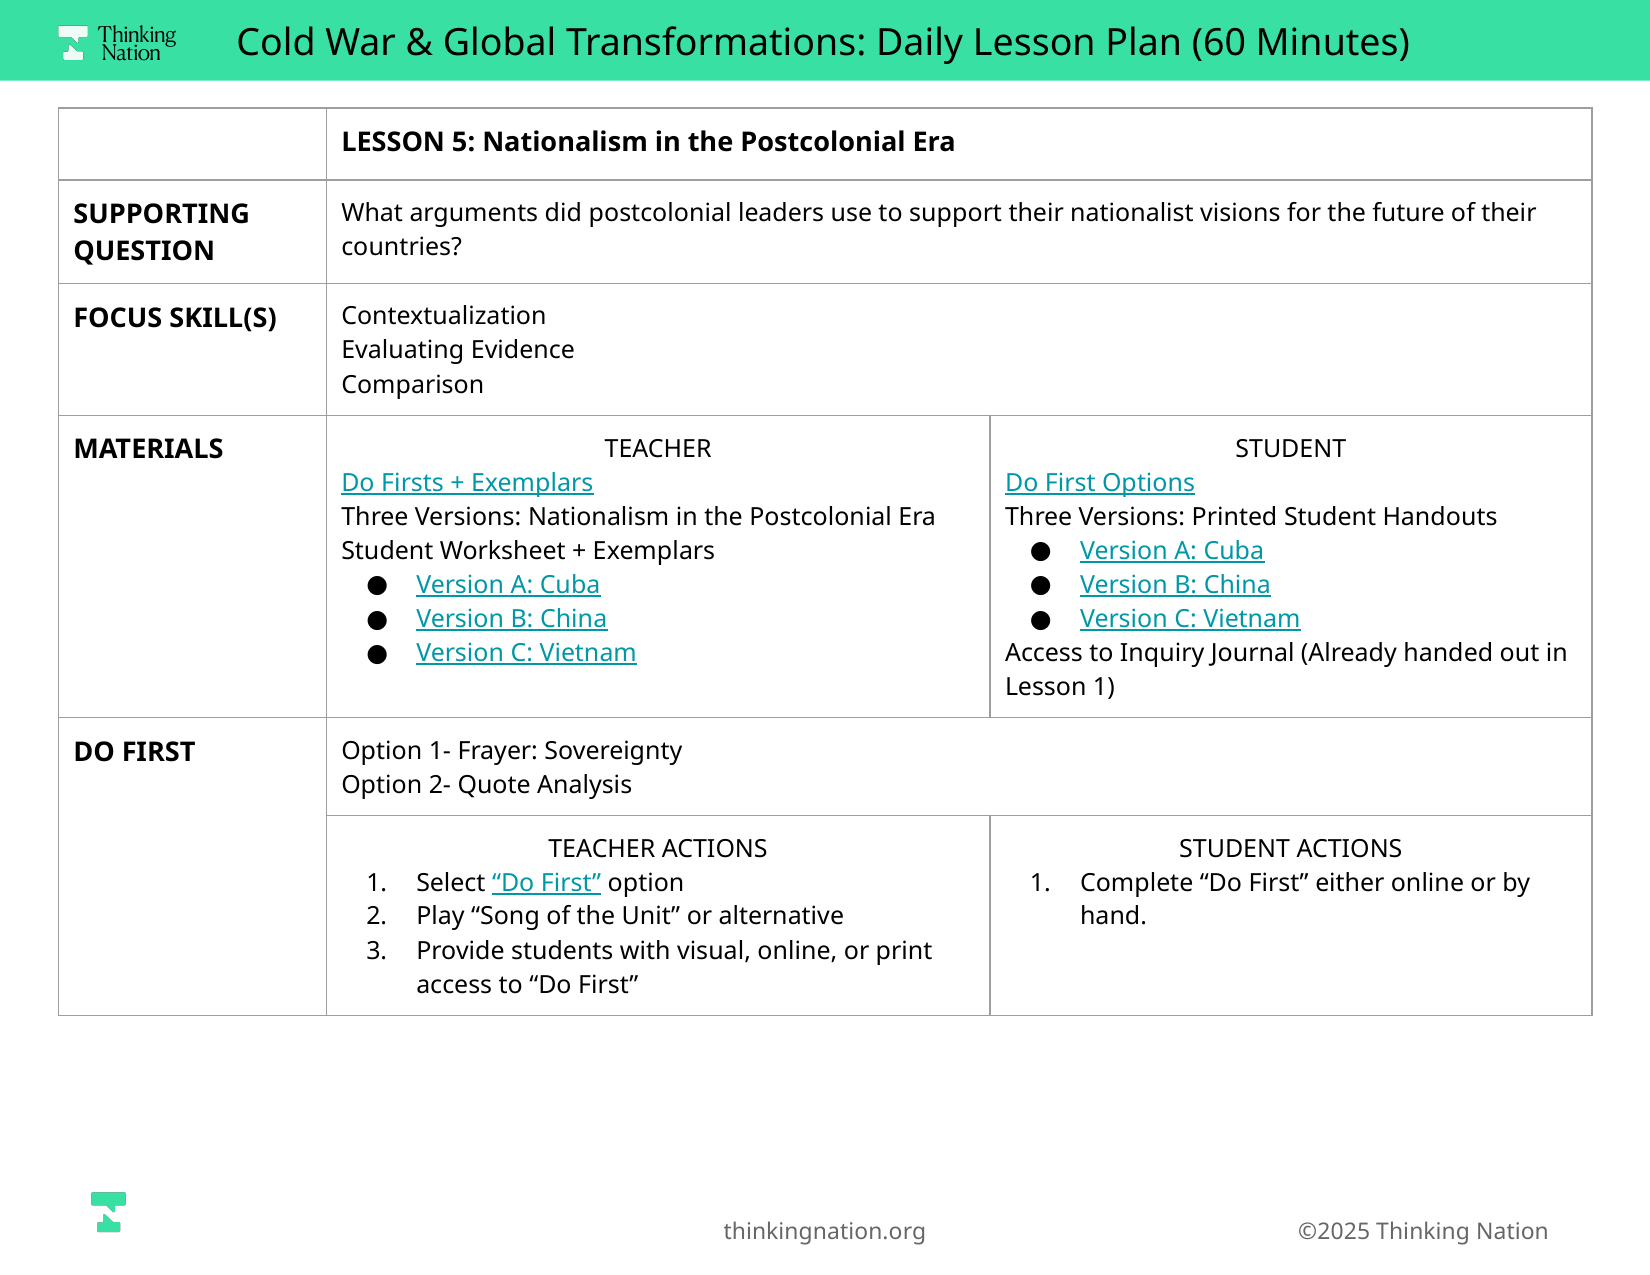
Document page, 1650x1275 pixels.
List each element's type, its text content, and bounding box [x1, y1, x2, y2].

table_cell FOCUS SKILL(S) [59, 284, 326, 415]
table_cell MATERIALS [59, 416, 326, 717]
table_cell What arguments did postcolonial leaders use to support their nationalist visions for the future of their countries? [327, 181, 1591, 283]
text_box Cold War & Global Transformations: Daily Lesson Plan (60 Minutes) [0, 0, 1650, 81]
text_box ©2025 Thinking Nation [1174, 1200, 1566, 1240]
picture [45, 14, 180, 85]
table_cell DO FIRST [59, 718, 326, 1015]
picture [80, 1184, 136, 1240]
table_header [59, 109, 326, 179]
table_cell SUPPORTING QUESTION [59, 181, 326, 283]
table_cell Option 1- Frayer: Sovereignty Option 2- Quote Analysis [327, 718, 1591, 815]
table_cell STUDENT ACTIONS Complete “Do First” either online or by hand. [991, 816, 1591, 1015]
table_cell TEACHER ACTIONS Select “Do First” option Play “Song of the Unit” or alternative Provide students with visual, online, or print access to “Do First” [327, 816, 989, 1015]
table_cell TEACHER Do Firsts + Exemplars Three Versions: Nationalism in the Postcolonial Era Student Worksheet + Exemplars Version A: Cuba Version B: China Version C: Vietnam [327, 416, 989, 717]
text_box thinkingnation.org [629, 1200, 1021, 1240]
table_cell STUDENT Do First Options Three Versions: Printed Student Handouts Version A: Cuba Version B: China Version C: Vietnam Access to Inquiry Journal (Already handed out in Lesson 1) [991, 416, 1591, 717]
table_cell Contextualization Evaluating Evidence Comparison [327, 284, 1591, 415]
table_header LESSON 5: Nationalism in the Postcolonial Era [327, 109, 1591, 179]
